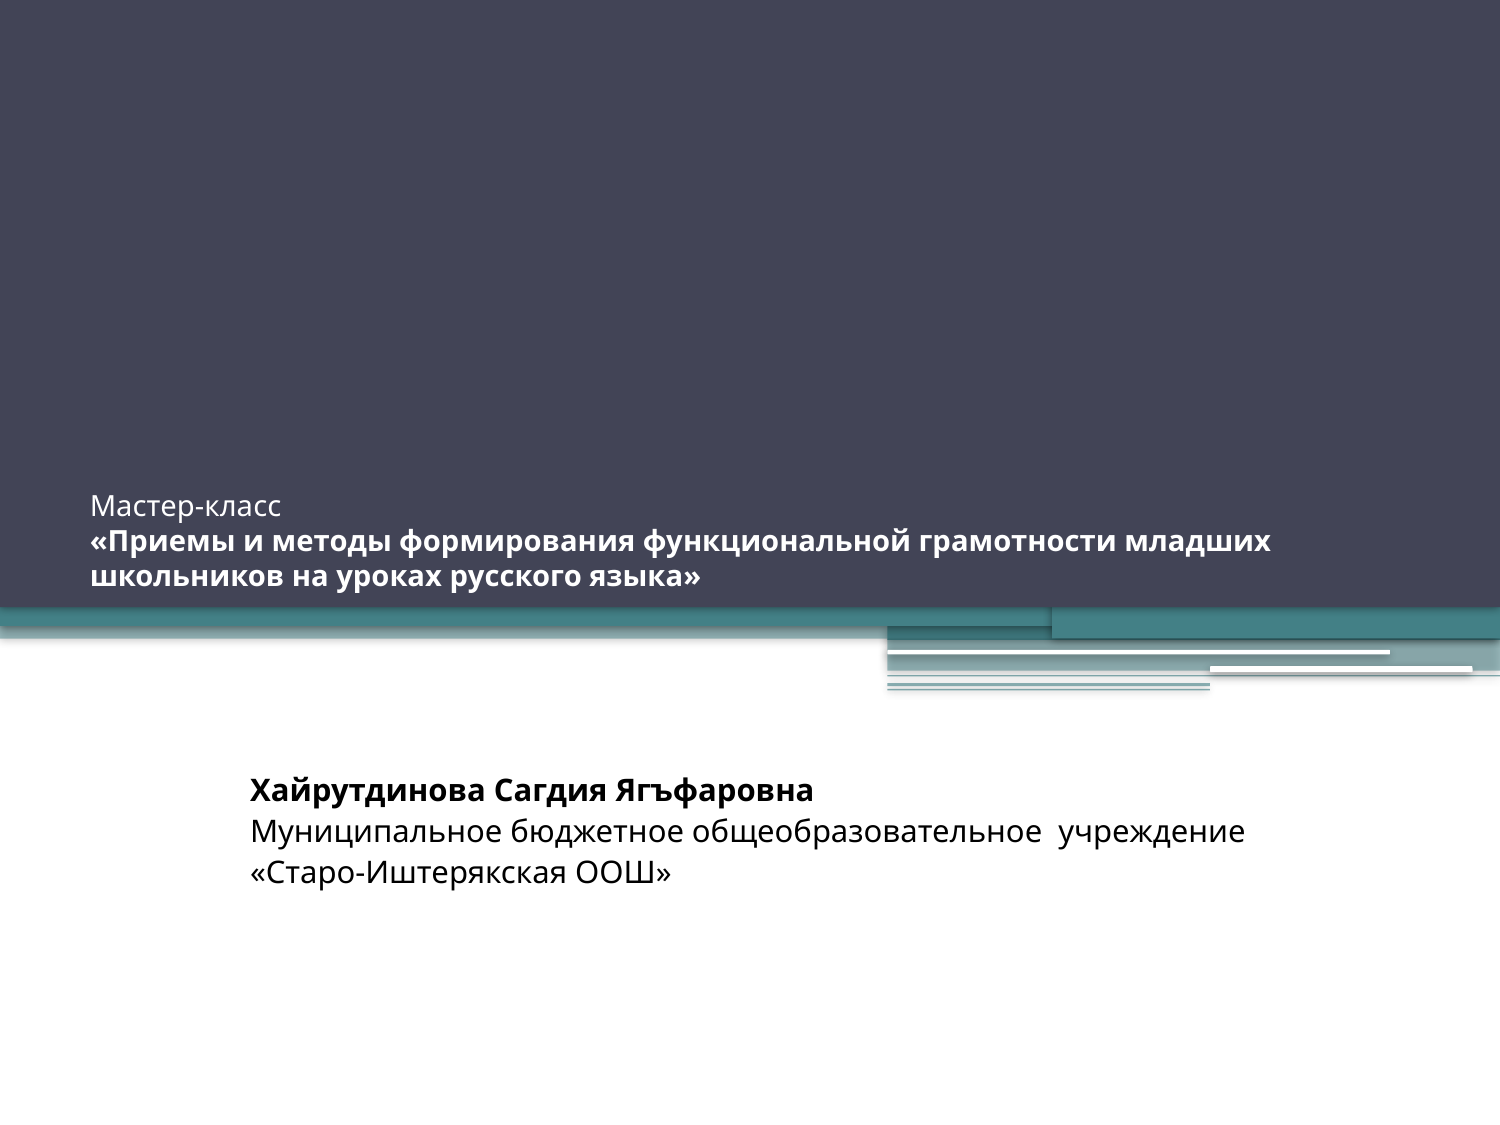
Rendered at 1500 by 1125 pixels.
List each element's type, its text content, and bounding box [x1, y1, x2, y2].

title Мастер-класс «Приемы и методы формирования функциональной грамотности младших школьников на уроках русского языка» [75, 394, 1463, 636]
subtitle Хайрутдинова Сагдия Ягъфаровна Муниципальное бюджетное общеобразовательное учреждение «Старо-Иштерякская ООШ» [225, 763, 1275, 925]
